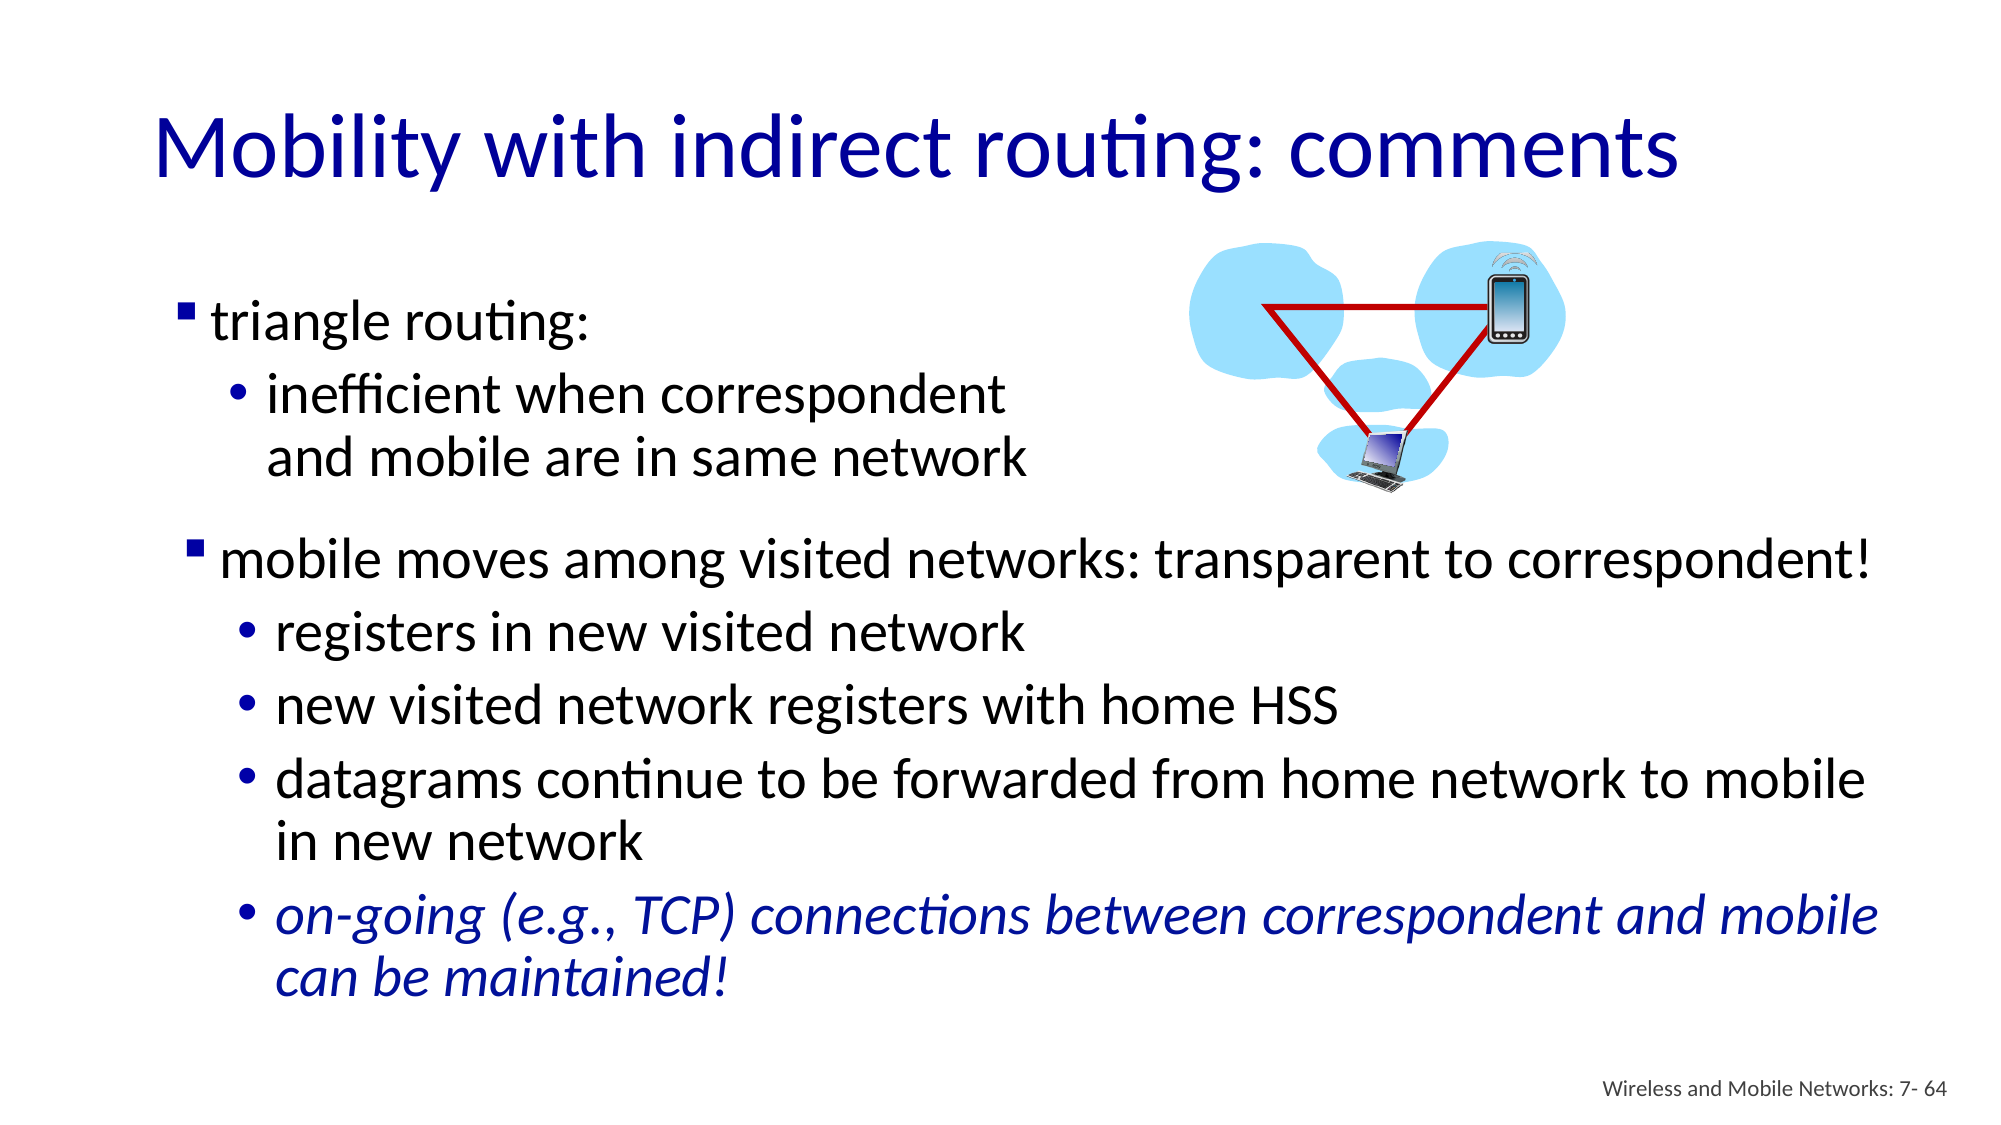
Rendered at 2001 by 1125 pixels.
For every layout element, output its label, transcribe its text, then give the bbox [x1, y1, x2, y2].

text_box mobile moves among visited networks: transparent to correspondent! registers in new visited network new visited network registers with home HSS datagrams continue to be forwarded from home network to mobile in new network on-going (e.g., TCP) connections between correspondent and mobile can be maintained! [146, 520, 1914, 1036]
slide_number Wireless and Mobile Networks: 7- 64 [1512, 1056, 1963, 1117]
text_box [1331, 427, 1410, 498]
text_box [1476, 240, 1544, 349]
list triangle routing: inefficient when correspondent and mobile are in same network [137, 282, 1059, 521]
title Mobility with indirect routing: comments [137, 74, 1863, 221]
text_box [1189, 241, 1566, 485]
